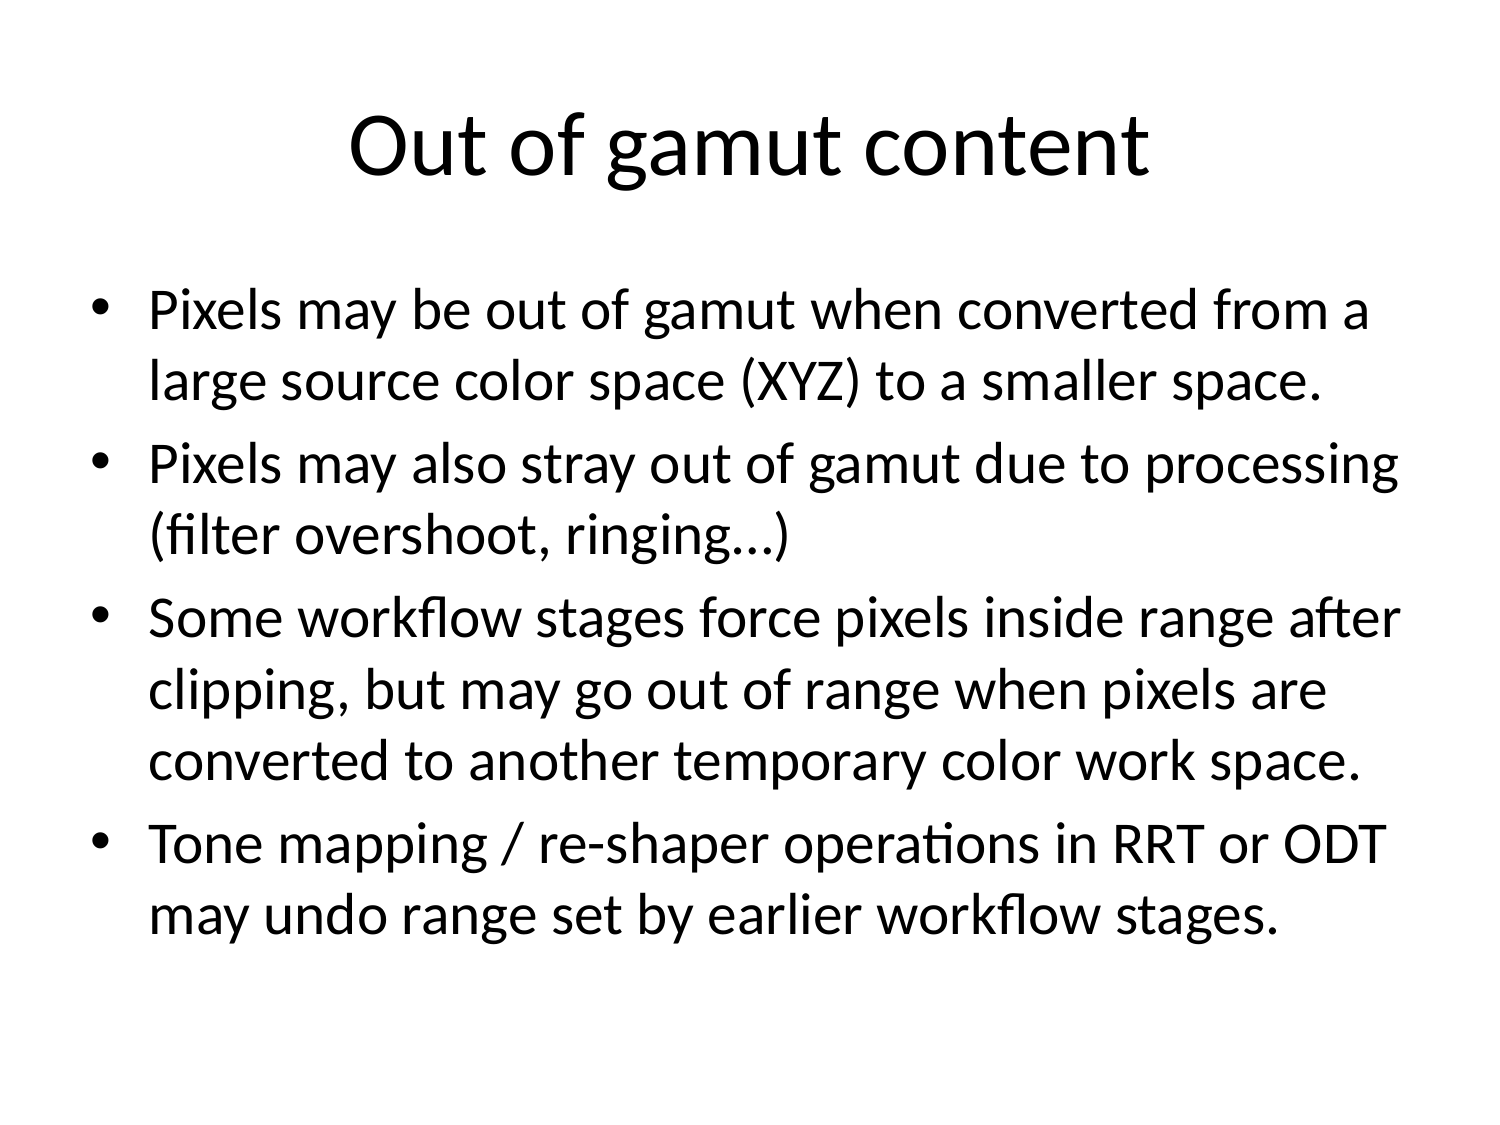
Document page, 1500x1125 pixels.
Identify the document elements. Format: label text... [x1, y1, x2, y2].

list Pixels may be out of gamut when converted from a large source color space (XYZ) to a smaller space. Pixels may also stray out of gamut due to processing (filter overshoot, ringing…) Some workflow stages force pixels inside range after clipping, but may go out of range when pixels are converted to another temporary color work space. Tone mapping / re-shaper operations in RRT or ODT may undo range set by earlier workflow stages. [75, 262, 1425, 1005]
title Out of gamut content [75, 45, 1425, 233]
